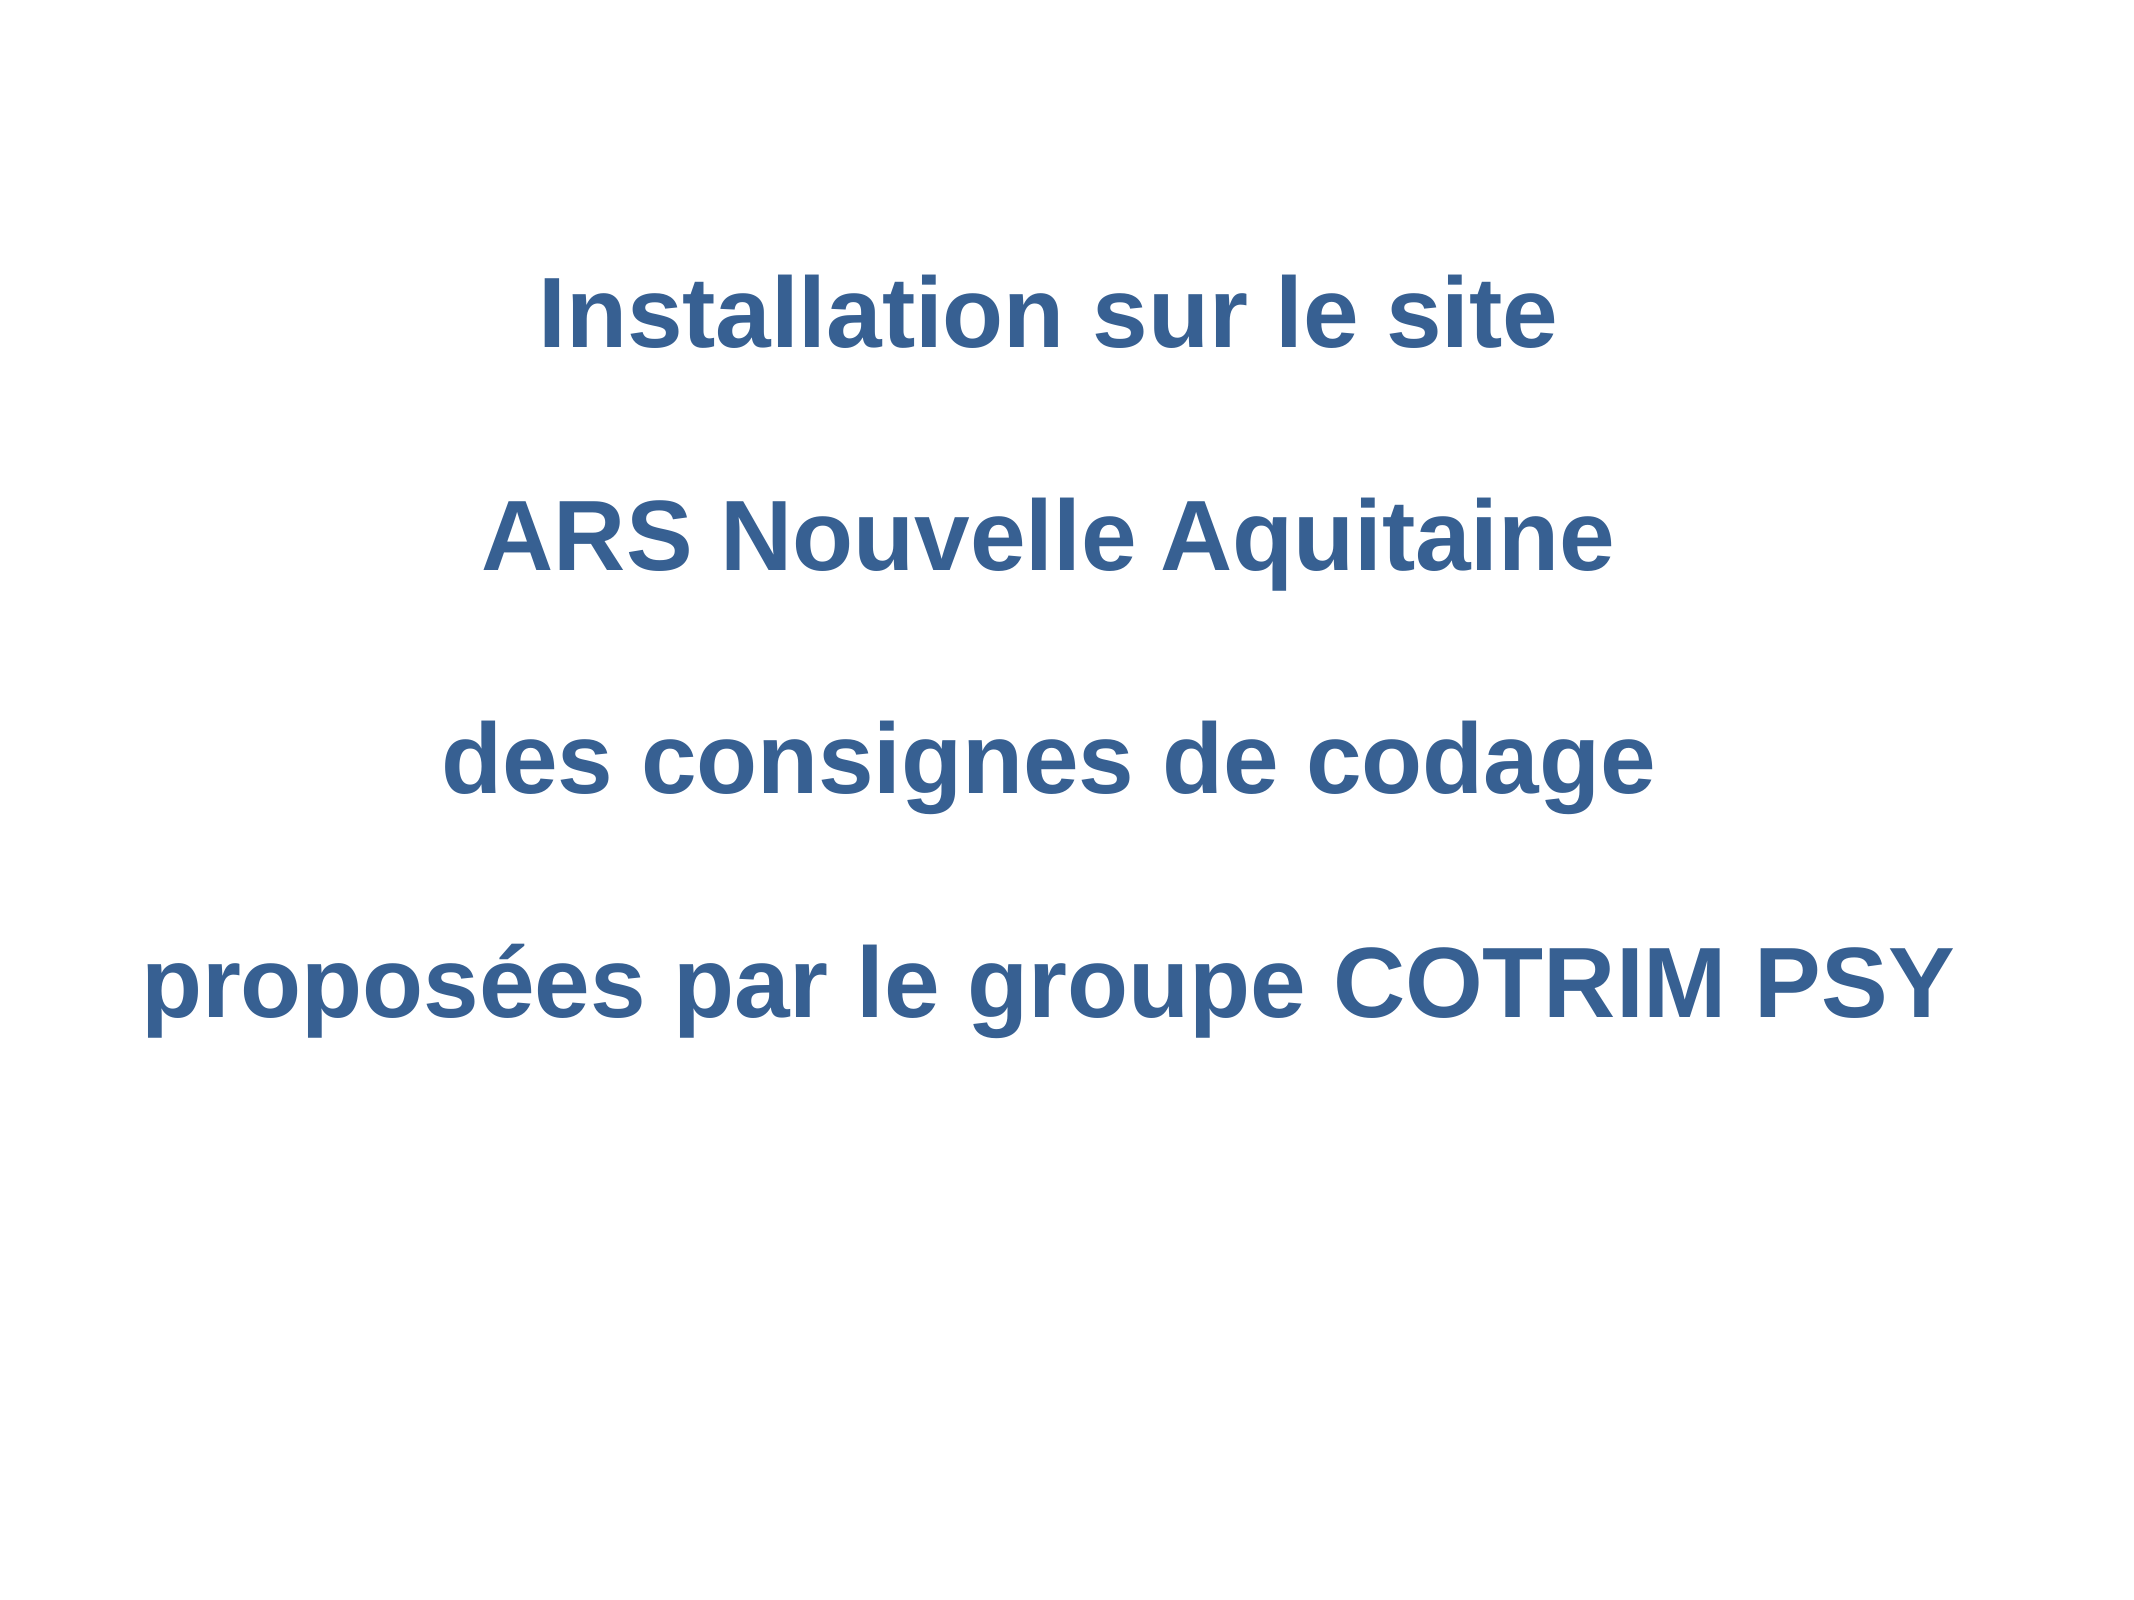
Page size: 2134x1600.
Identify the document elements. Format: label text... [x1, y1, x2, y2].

list Installation sur le site ARS Nouvelle Aquitaine des consignes de codage proposées par le groupe COTRIM PSY [121, 256, 1977, 1391]
